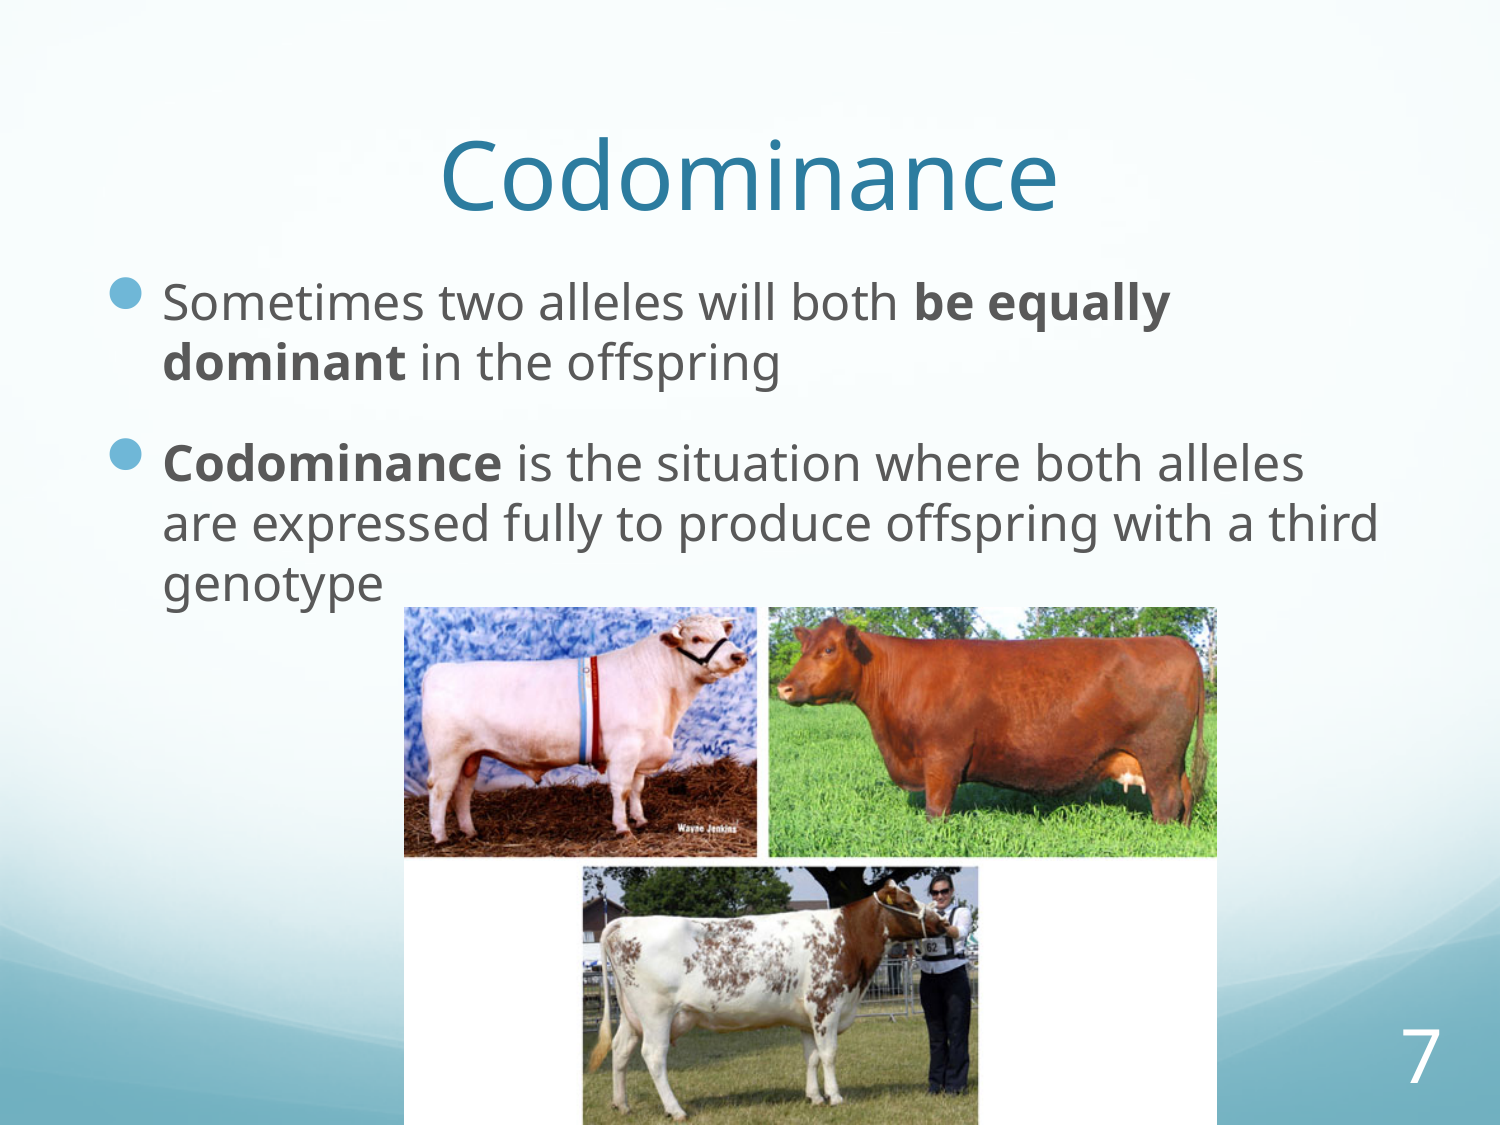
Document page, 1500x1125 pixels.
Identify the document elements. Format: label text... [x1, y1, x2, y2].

picture [404, 607, 1217, 1125]
title Codominance [90, 17, 1410, 237]
list Sometimes two alleles will both be equally dominant in the offspring Codominance is the situation where both alleles are expressed fully to produce offspring with a third genotype [90, 262, 1410, 975]
slide_number 7 [1295, 1029, 1459, 1090]
